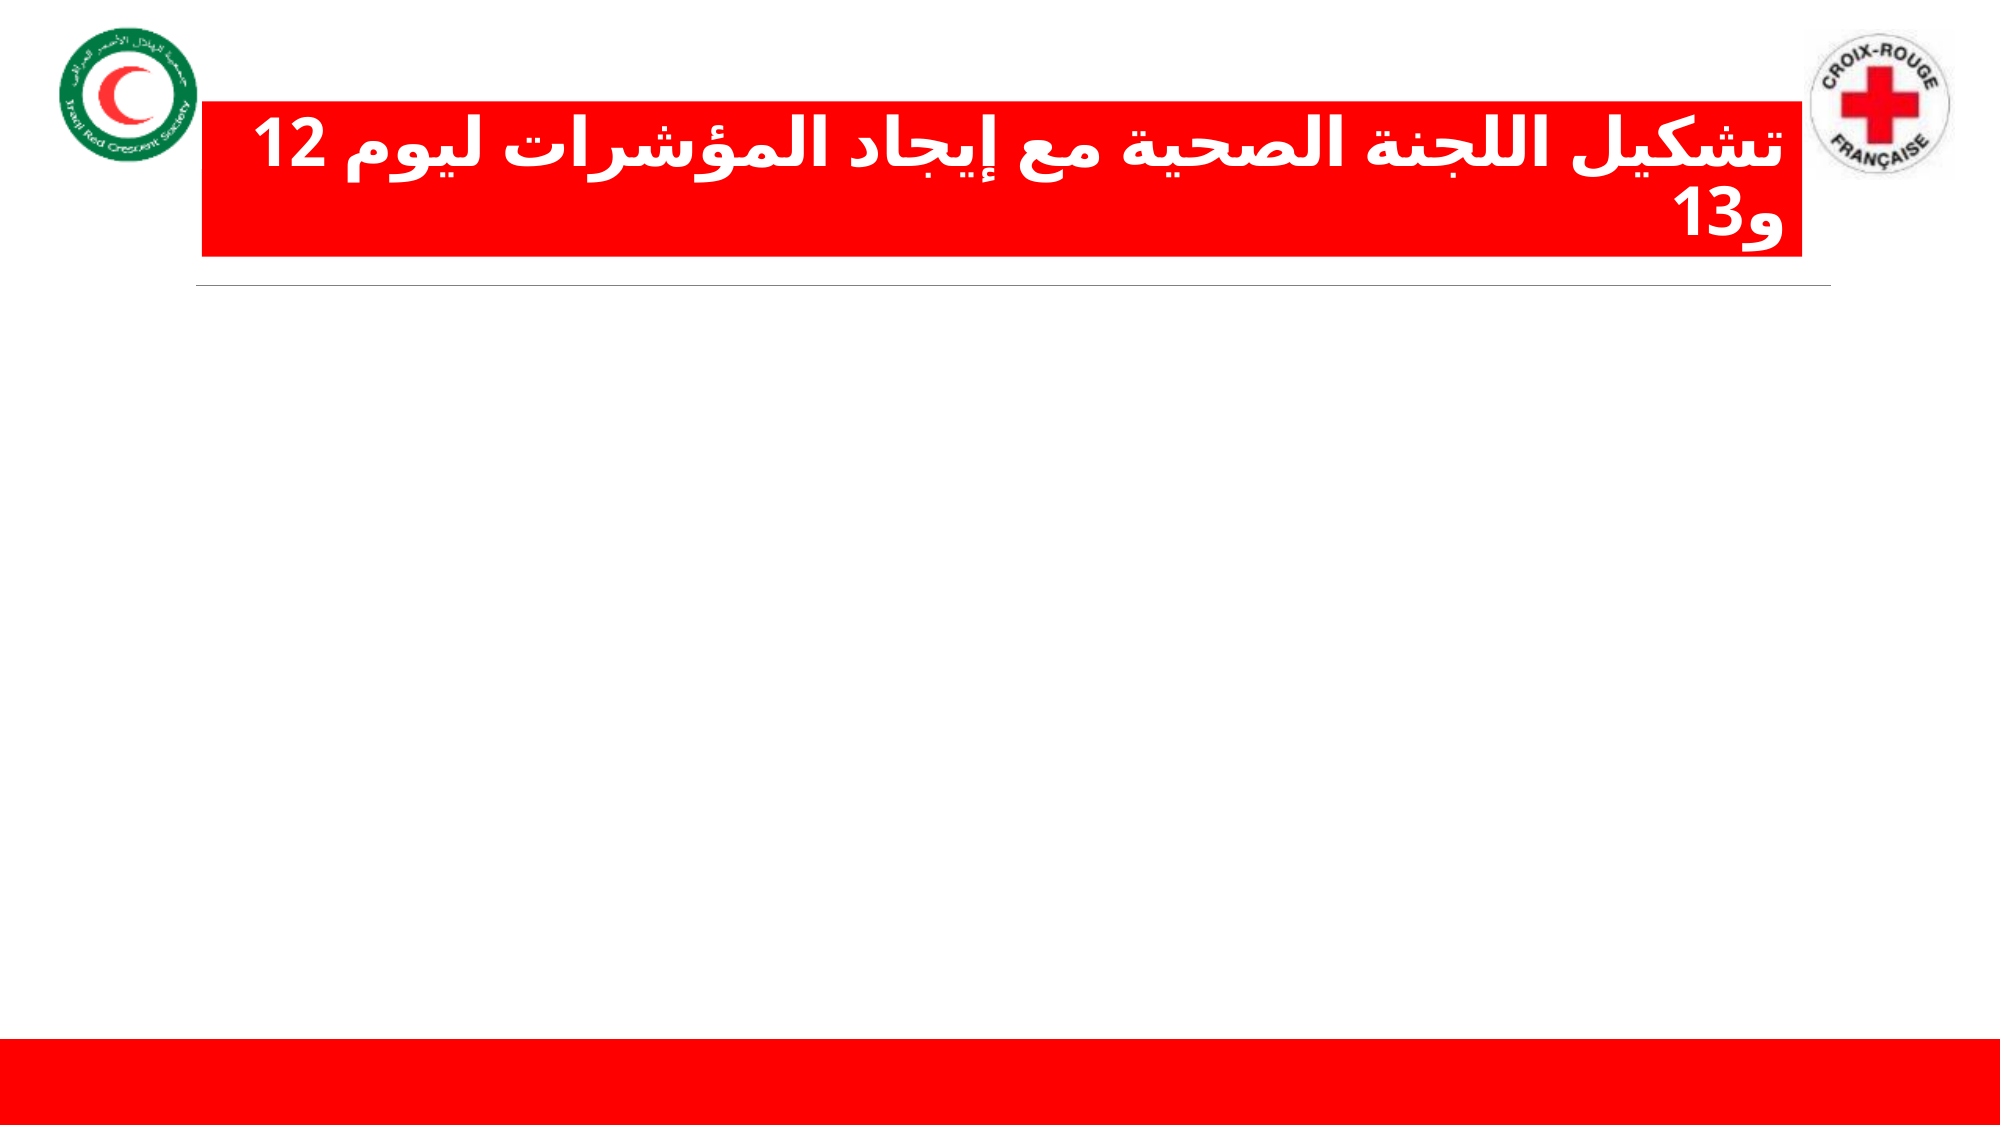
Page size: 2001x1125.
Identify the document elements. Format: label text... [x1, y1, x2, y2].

picture [1803, 28, 1956, 181]
text_box تشكيل اللجنة الصحية مع إيجاد المؤشرات ليوم 12 و13 [201, 101, 1803, 257]
picture [54, 20, 203, 169]
